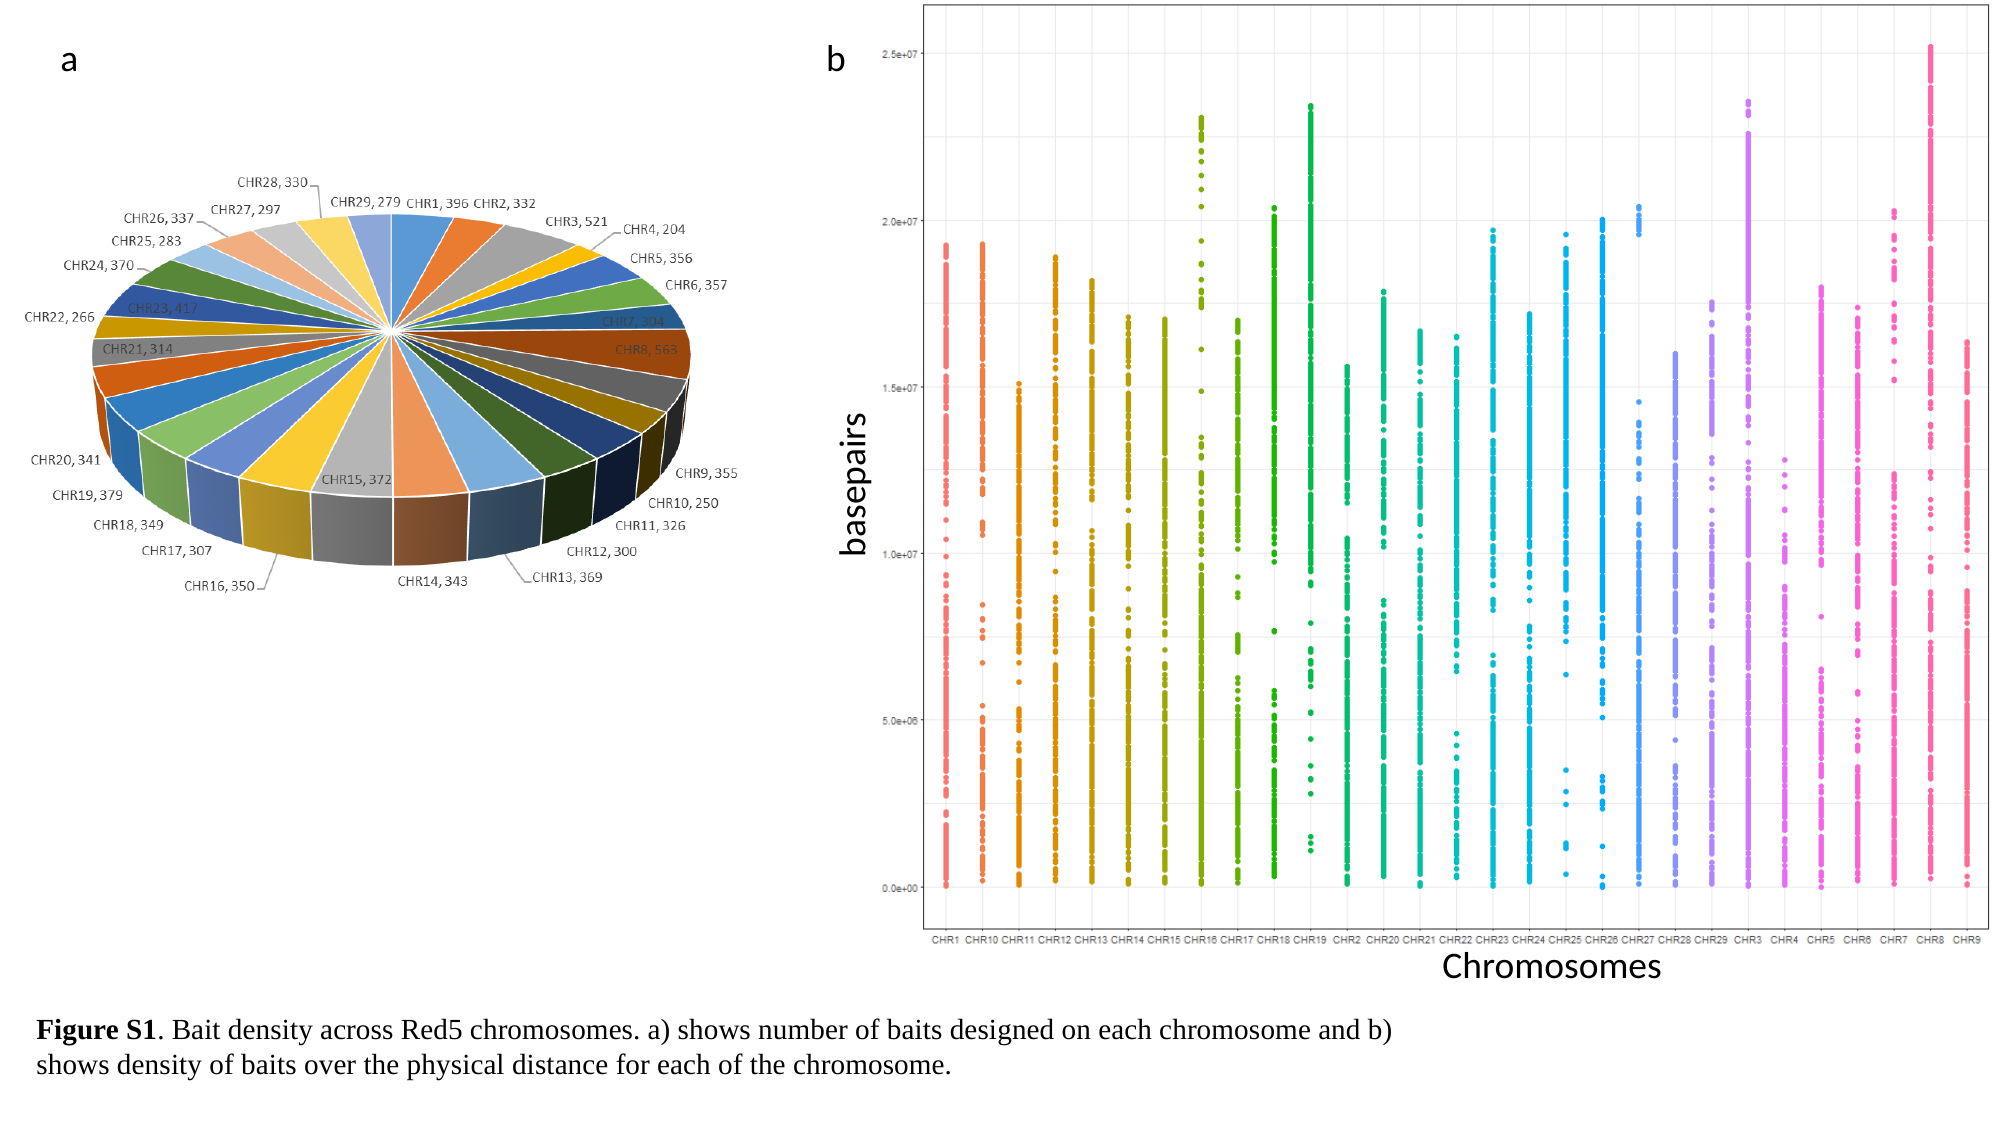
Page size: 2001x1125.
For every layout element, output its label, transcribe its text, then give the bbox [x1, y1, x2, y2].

text_box Figure S1. Bait density across Red5 chromosomes. a) shows number of baits designed on each chromosome and b) shows density of baits over the physical distance for each of the chromosome. [21, 1003, 1441, 1125]
picture [21, 165, 746, 627]
text_box Chromosomes [1427, 948, 1678, 994]
picture [881, 0, 2000, 948]
text_box basepairs [820, 397, 881, 573]
text_box a [45, 26, 94, 87]
text_box b [811, 26, 861, 87]
